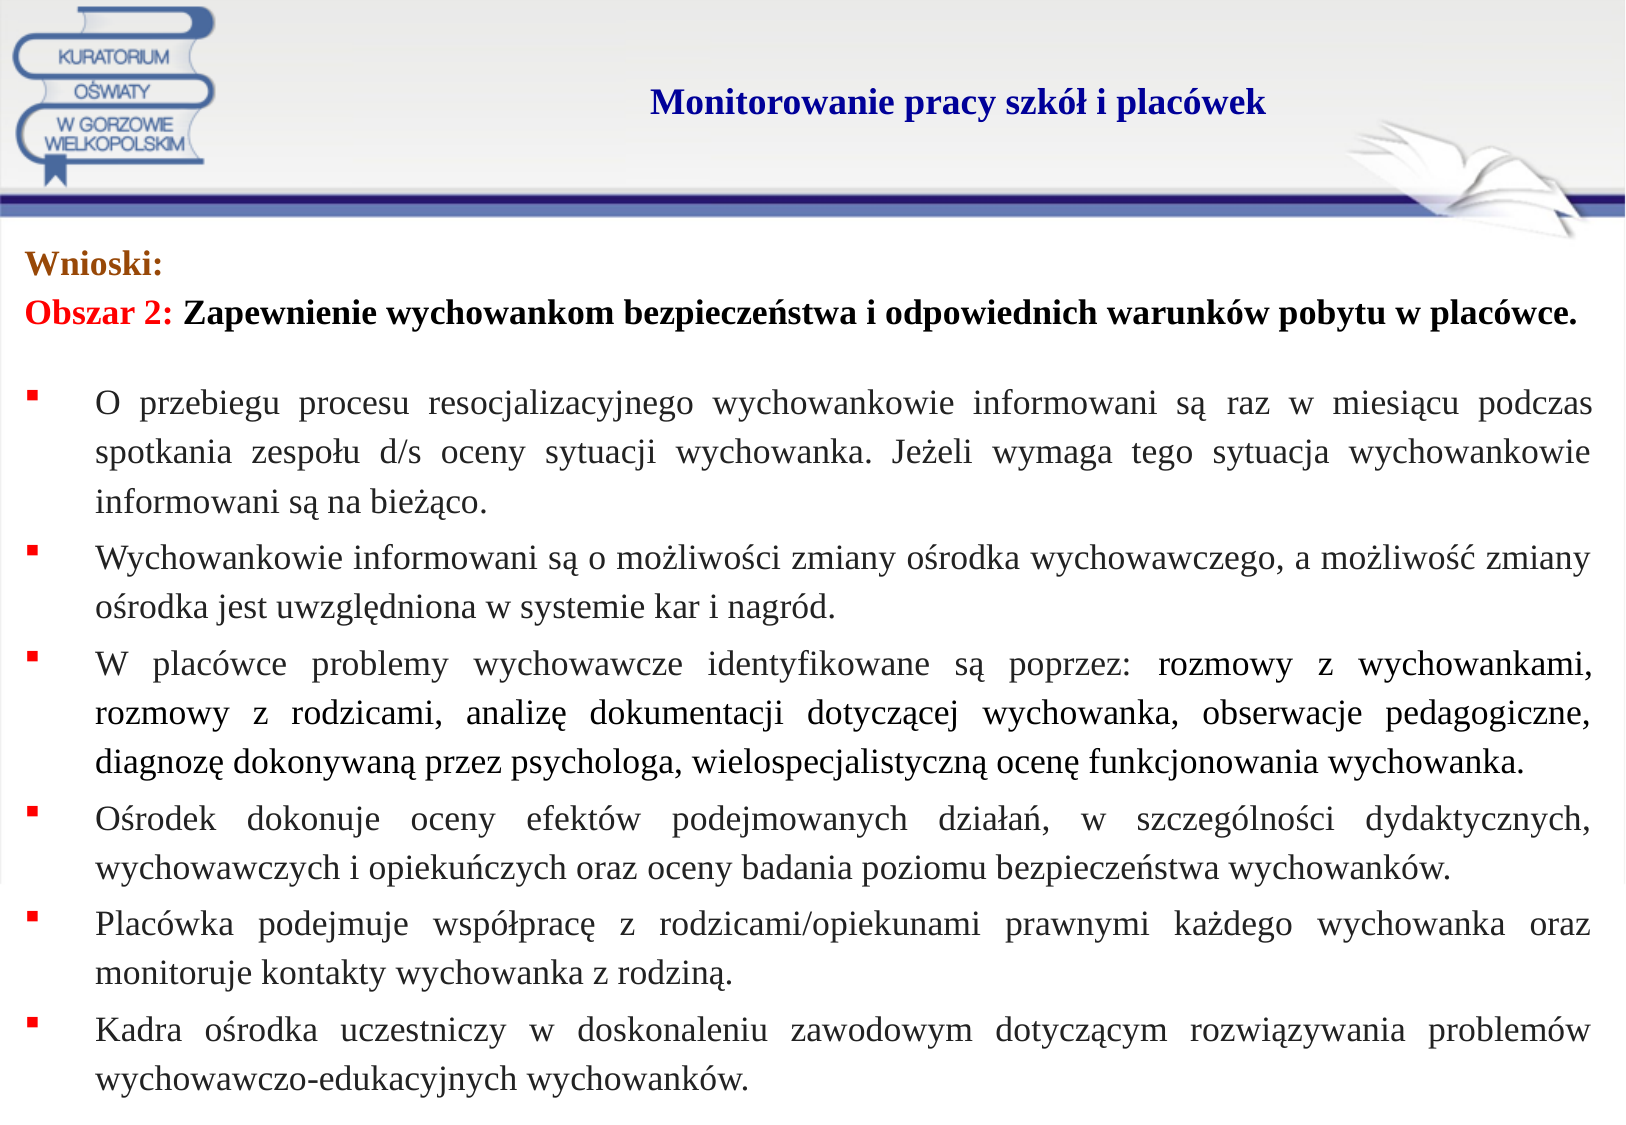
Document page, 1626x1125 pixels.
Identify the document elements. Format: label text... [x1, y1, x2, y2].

picture [0, 0, 1626, 1125]
title Monitorowanie pracy szkół i placówek [317, 23, 1600, 176]
list Wnioski: Obszar 2: Zapewnienie wychowankom bezpieczeństwa i odpowiednich warunków pobytu w placówce. O przebiegu procesu resocjalizacyjnego wychowankowie informowani są raz w miesiącu podczas spotkania zespołu d/s oceny sytuacji wychowanka. Jeżeli wymaga tego sytuacja wychowankowie informowani są na bieżąco. Wychowankowie informowani są o możliwości zmiany ośrodka wychowawczego, a możliwość zmiany ośrodka jest uwzględniona w systemie kar i nagród. W placówce problemy wychowawcze identyfikowane są poprzez: rozmowy z wychowankami, rozmowy z rodzicami, analizę dokumentacji dotyczącej wychowanka, obserwacje pedagogiczne, diagnozę dokonywaną przez psychologa, wielospecjalistyczną ocenę funkcjonowania wychowanka. Ośrodek dokonuje oceny efektów podejmowanych działań, w szczególności dydaktycznych, wychowawczych i opiekuńczych oraz oceny badania poziomu bezpieczeństwa wychowanków. Placówka podejmuje współpracę z rodzicami/opiekunami prawnymi każdego wychowanka oraz monitoruje kontakty wychowanka z rodziną. Kadra ośrodka uczestniczy w doskonaleniu zawodowym dotyczącym rozwiązywania problemów wychowawczo-edukacyjnych wychowanków. [9, 231, 1609, 1125]
